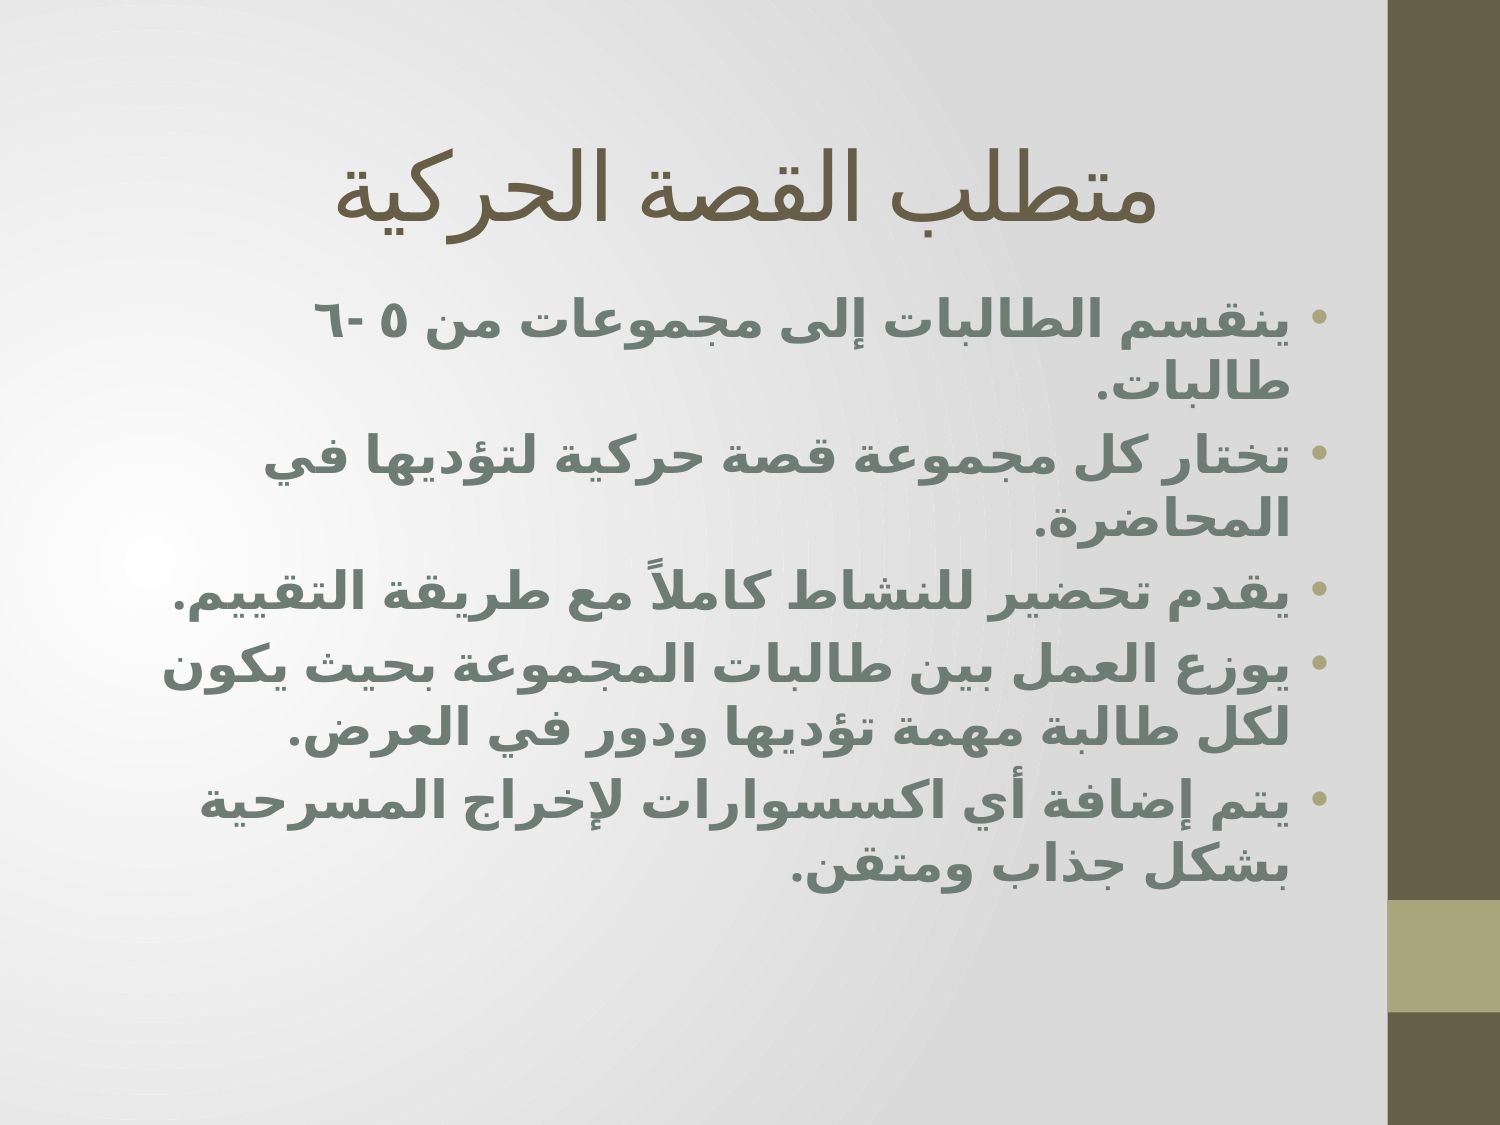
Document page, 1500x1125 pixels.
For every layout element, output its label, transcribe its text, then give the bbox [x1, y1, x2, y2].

list ينقسم الطالبات إلى مجموعات من ٥ -٦ طالبات. تختار كل مجموعة قصة حركية لتؤديها في المحاضرة. يقدم تحضير للنشاط كاملاً مع طريقة التقييم. يوزع العمل بين طالبات المجموعة بحيث يكون لكل طالبة مهمة تؤديها ودور في العرض. يتم إضافة أي اكسسوارات لإخراج المسرحية بشكل جذاب ومتقن. [140, 277, 1359, 992]
title متطلب القصة الحركية [171, 89, 1324, 277]
